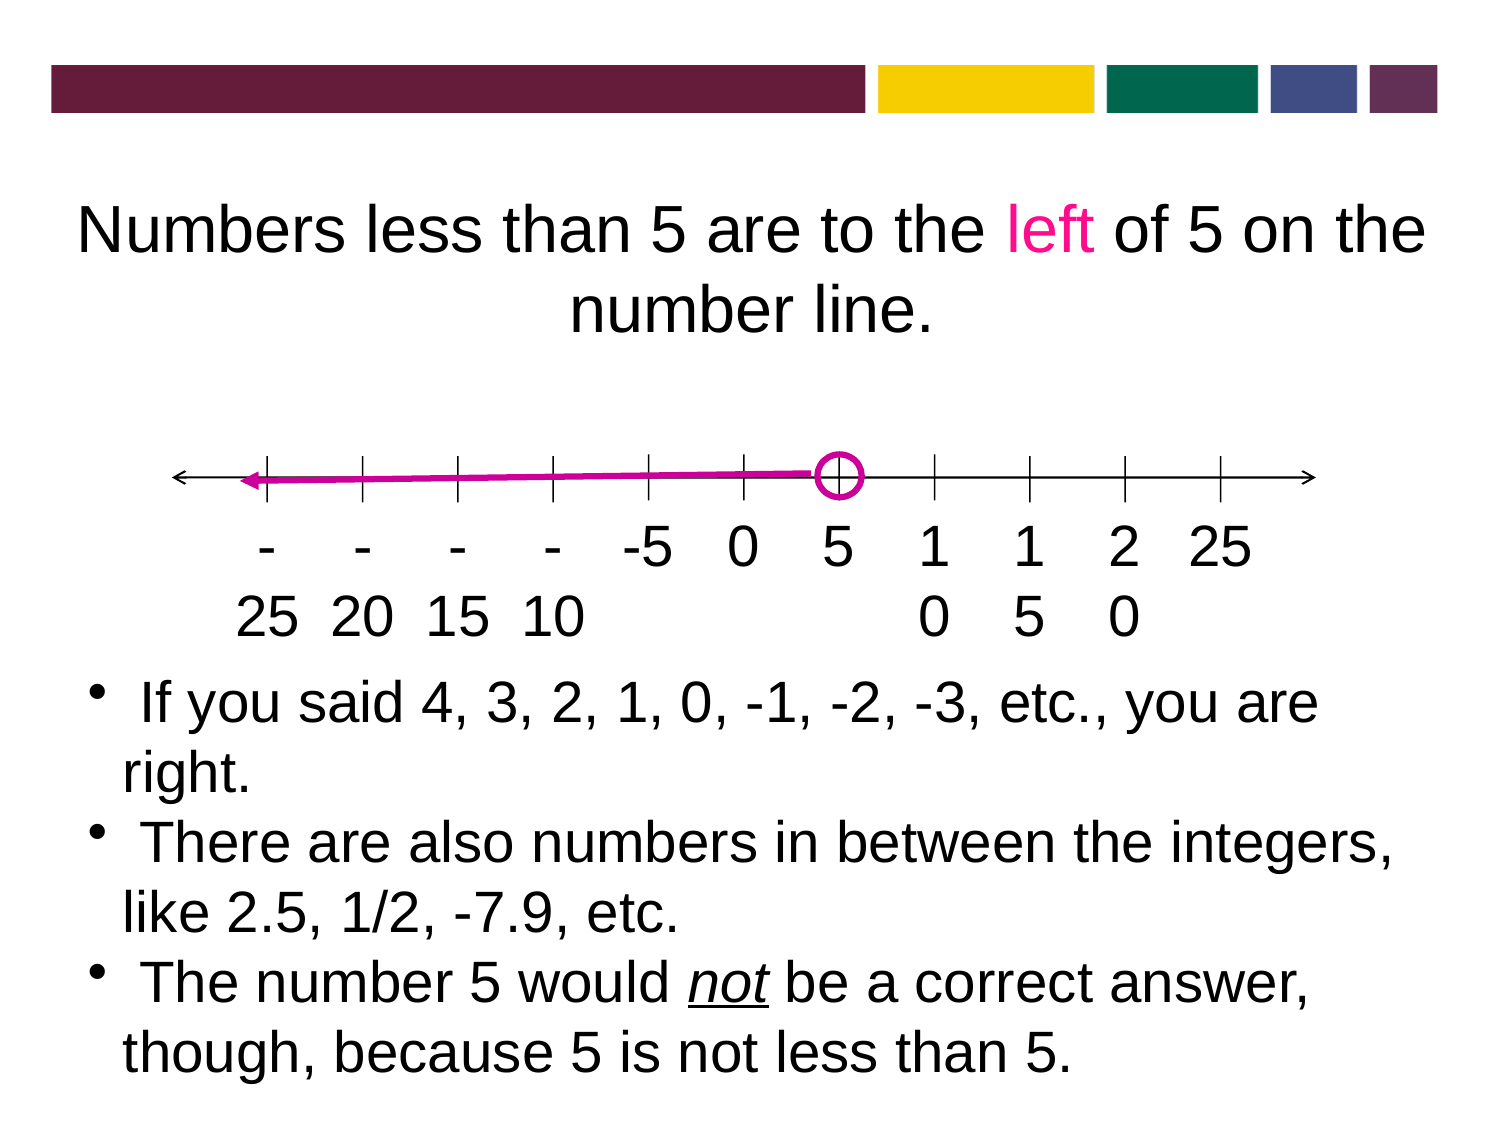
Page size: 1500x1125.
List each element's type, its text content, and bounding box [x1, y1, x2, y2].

text_box Numbers less than 5 are to the left of 5 on the number line. [57, 178, 1448, 354]
picture [37, 49, 1438, 114]
text_box If you said 4, 3, 2, 1, 0, -1, -2, -3, etc., you are right. There are also numbers in between the integers, like 2.5, 1/2, -7.9, etc. The number 5 would not be a correct answer, though, because 5 is not less than 5. [72, 656, 1449, 1092]
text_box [171, 454, 1317, 570]
